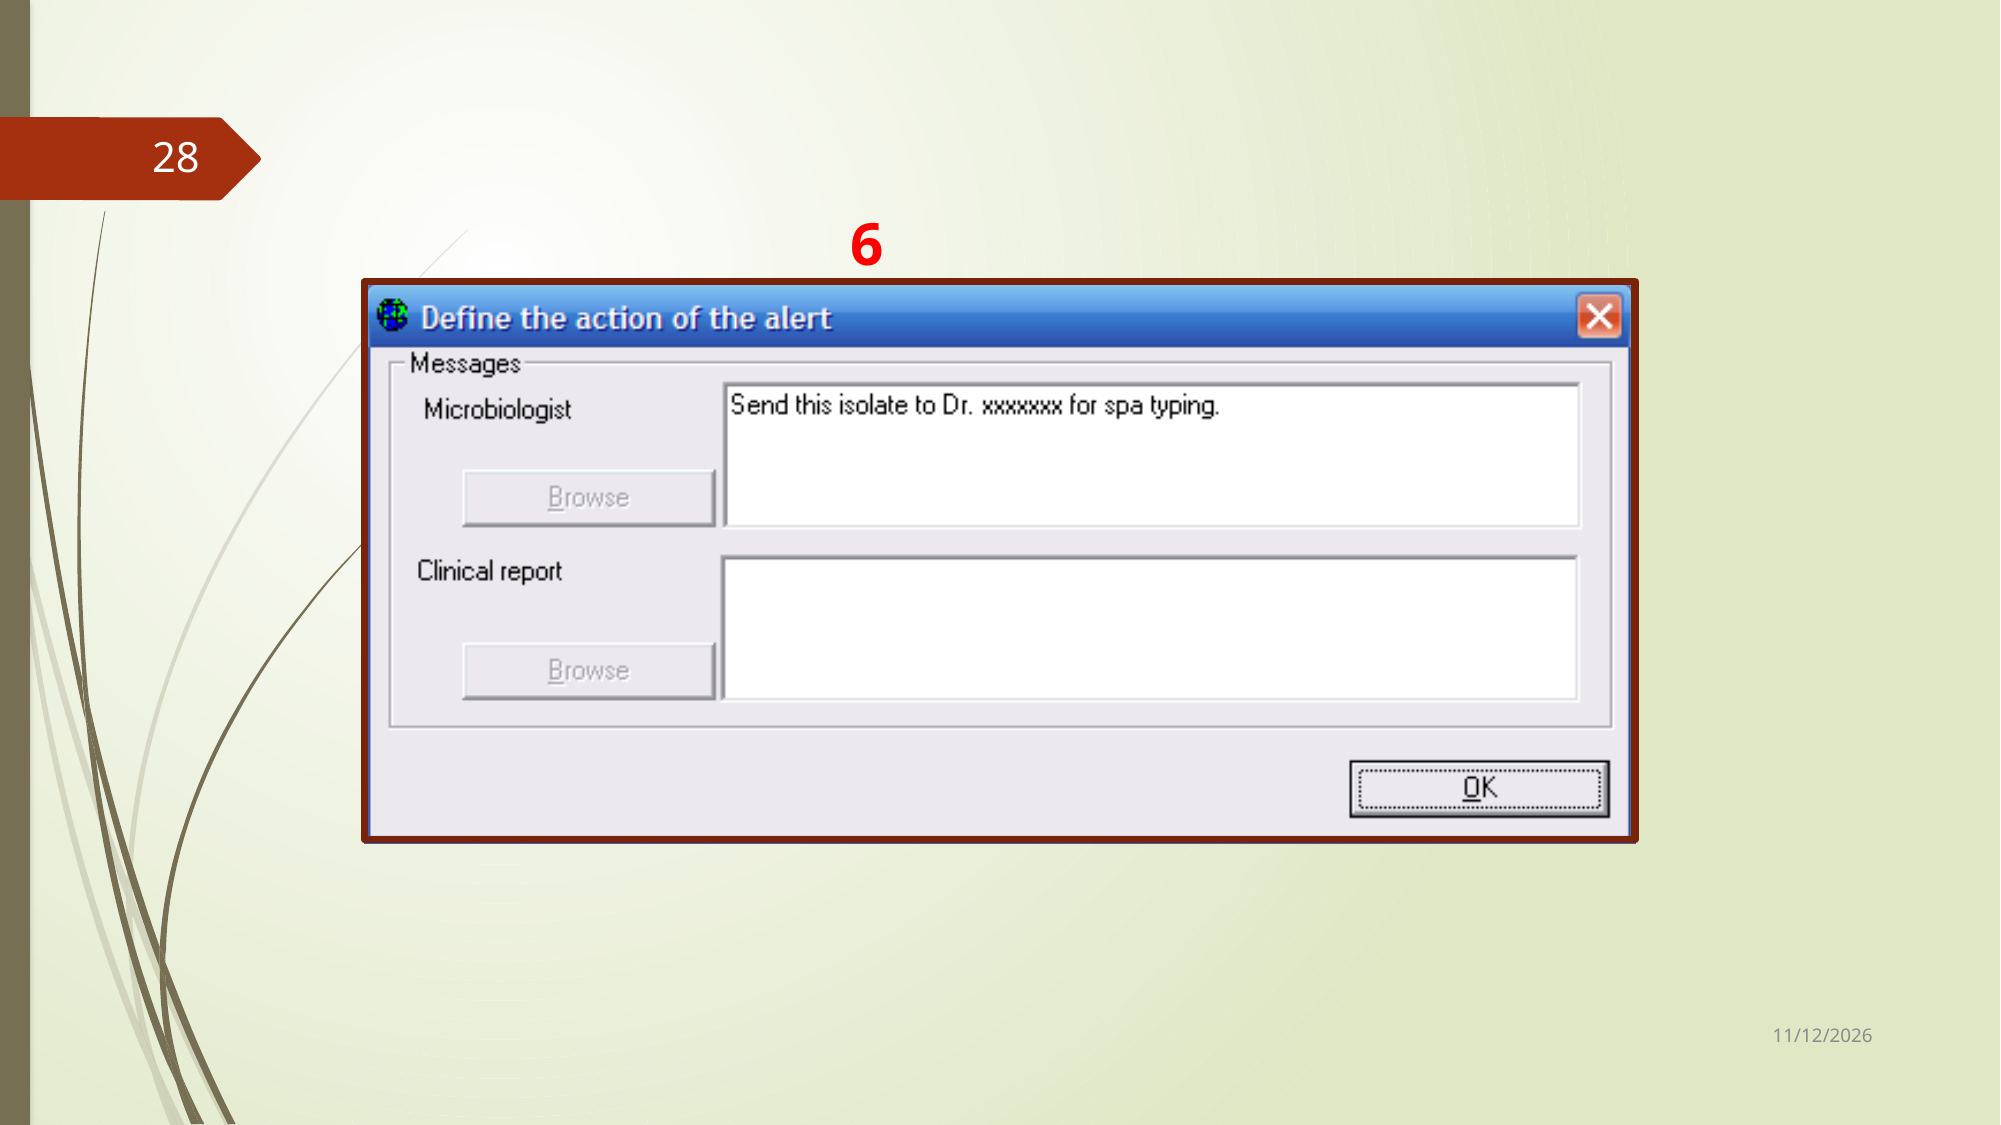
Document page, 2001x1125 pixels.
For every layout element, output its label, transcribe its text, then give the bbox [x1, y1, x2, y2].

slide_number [1699, 1005, 1888, 1067]
text_box 6 [836, 199, 899, 280]
slide_number 28 [87, 129, 216, 190]
picture [364, 281, 1636, 844]
